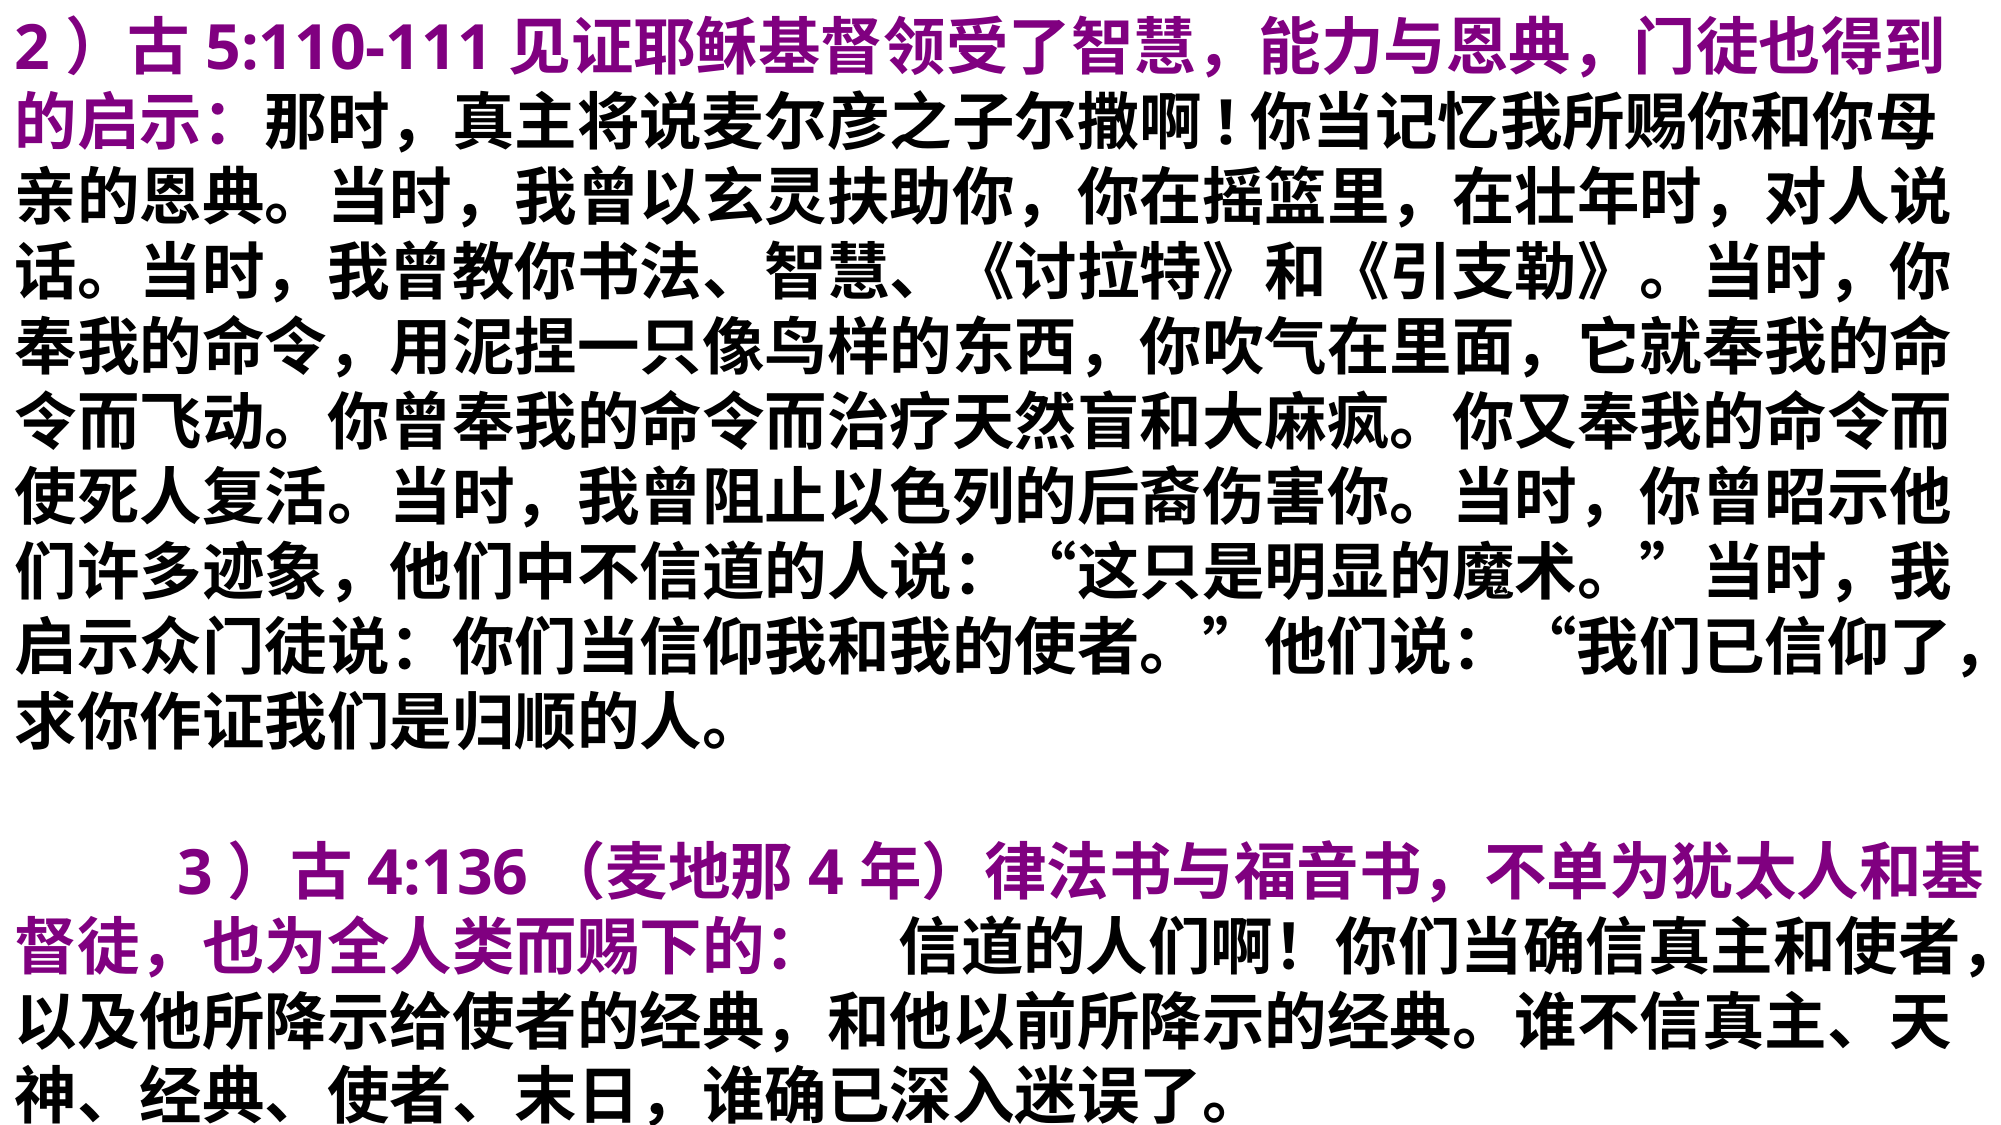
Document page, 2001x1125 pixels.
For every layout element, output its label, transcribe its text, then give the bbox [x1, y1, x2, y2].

text_box 2）古5:110-111见证耶稣基督领受了智慧，能力与恩典，门徒也得到的启示：那时，真主将说麦尔彦之子尔撒啊!你当记忆我所赐你和你母亲的恩典。当时，我曾以玄灵扶助你，你在摇篮里，在壮年时，对人说话。当时，我曾教你书法、智慧、《讨拉特》和《引支勒》。当时，你奉我的命令，用泥捏一只像鸟样的东西，你吹气在里面，它就奉我的命令而飞动。你曾奉我的命令而治疗天然盲和大麻疯。你又奉我的命令而使死人复活。当时，我曾阻止以色列的后裔伤害你。当时，你曾昭示他们许多迹象，他们中不信道的人说：“这只是明显的魔术。”当时，我启示众门徒说：你们当信仰我和我的使者。”他们说：“我们已信仰了，求你作证我们是归顺的人。 3）古4:136（麦地那4年）律法书与福音书，不单为犹太人和基督徒，也为全人类而赐下的： 信道的人们啊！你们当确信真主和使者，以及他所降示给使者的经典，和他以前所降示的经典。谁不信真主、天神、经典、使者、末日，谁确已深入迷误了。 [0, 0, 2000, 1125]
